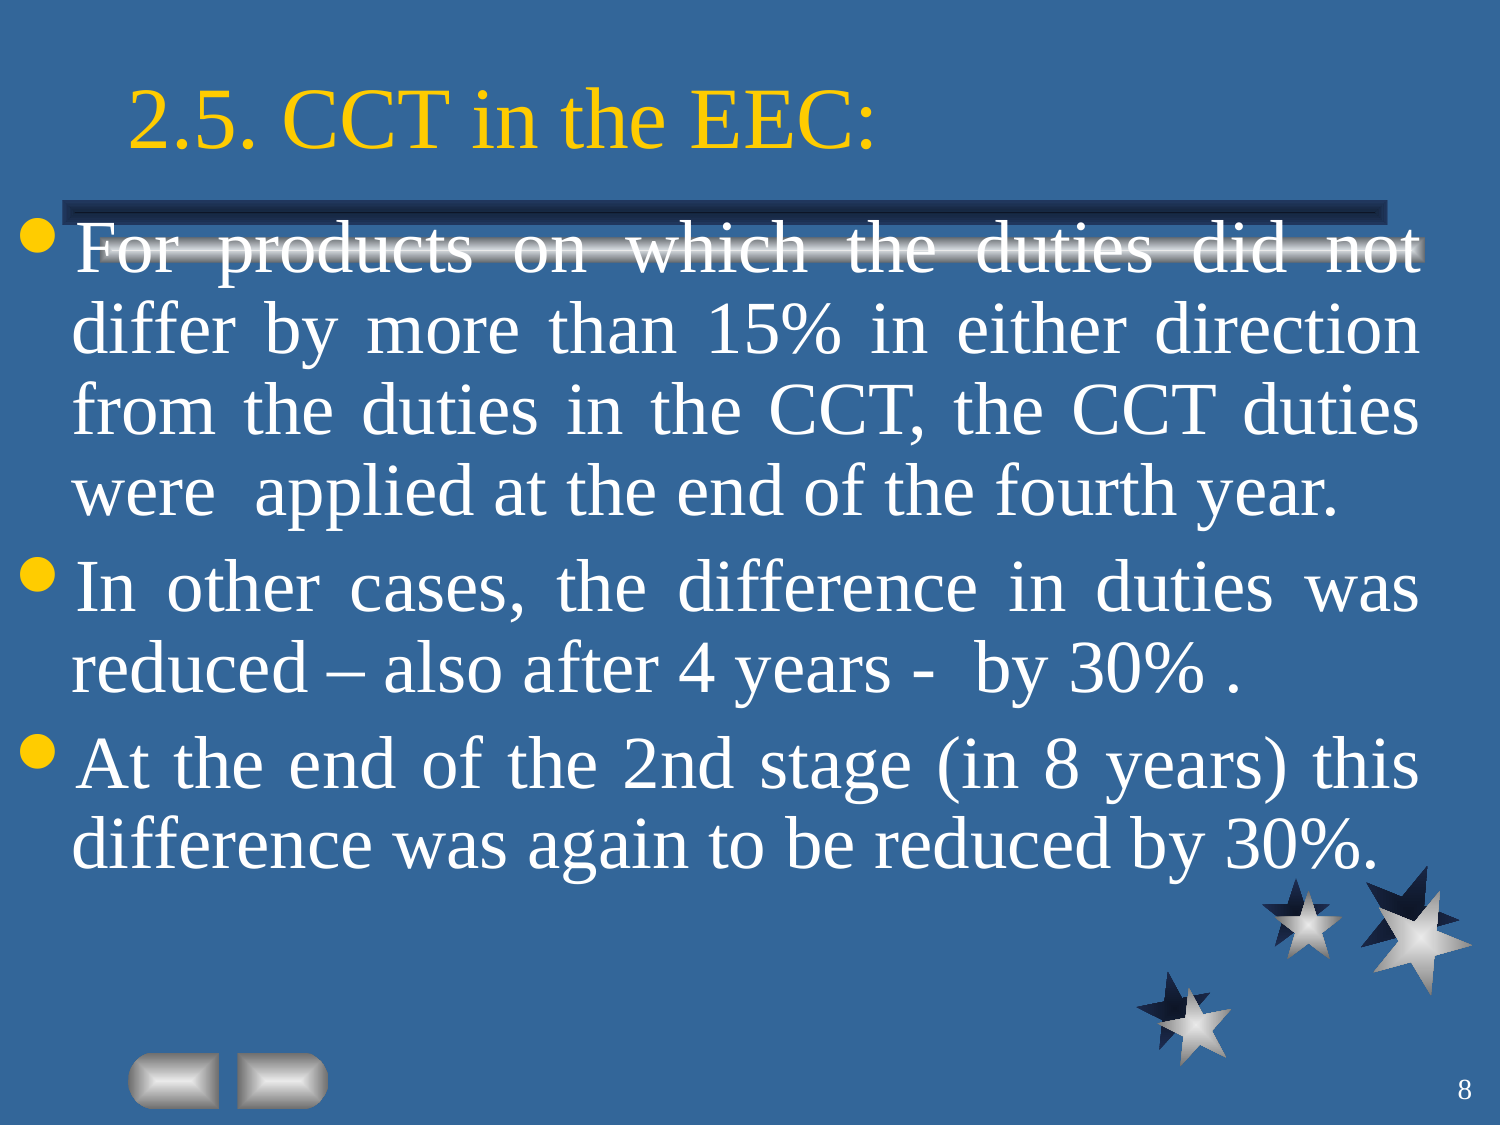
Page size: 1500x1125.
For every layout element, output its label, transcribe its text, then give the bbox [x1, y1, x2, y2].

title 2.5. CCT in the EEC: [112, 0, 1388, 176]
list For products on which the duties did not differ by more than 15% in either direction from the duties in the CCT, the CCT duties were applied at the end of the fourth year. In other cases, the difference in duties was reduced – also after 4 years - by 30% . At the end of the 2nd stage (in 8 years) this difference was again to be reduced by 30%. [0, 199, 1438, 876]
slide_number 8 [1174, 1049, 1488, 1125]
